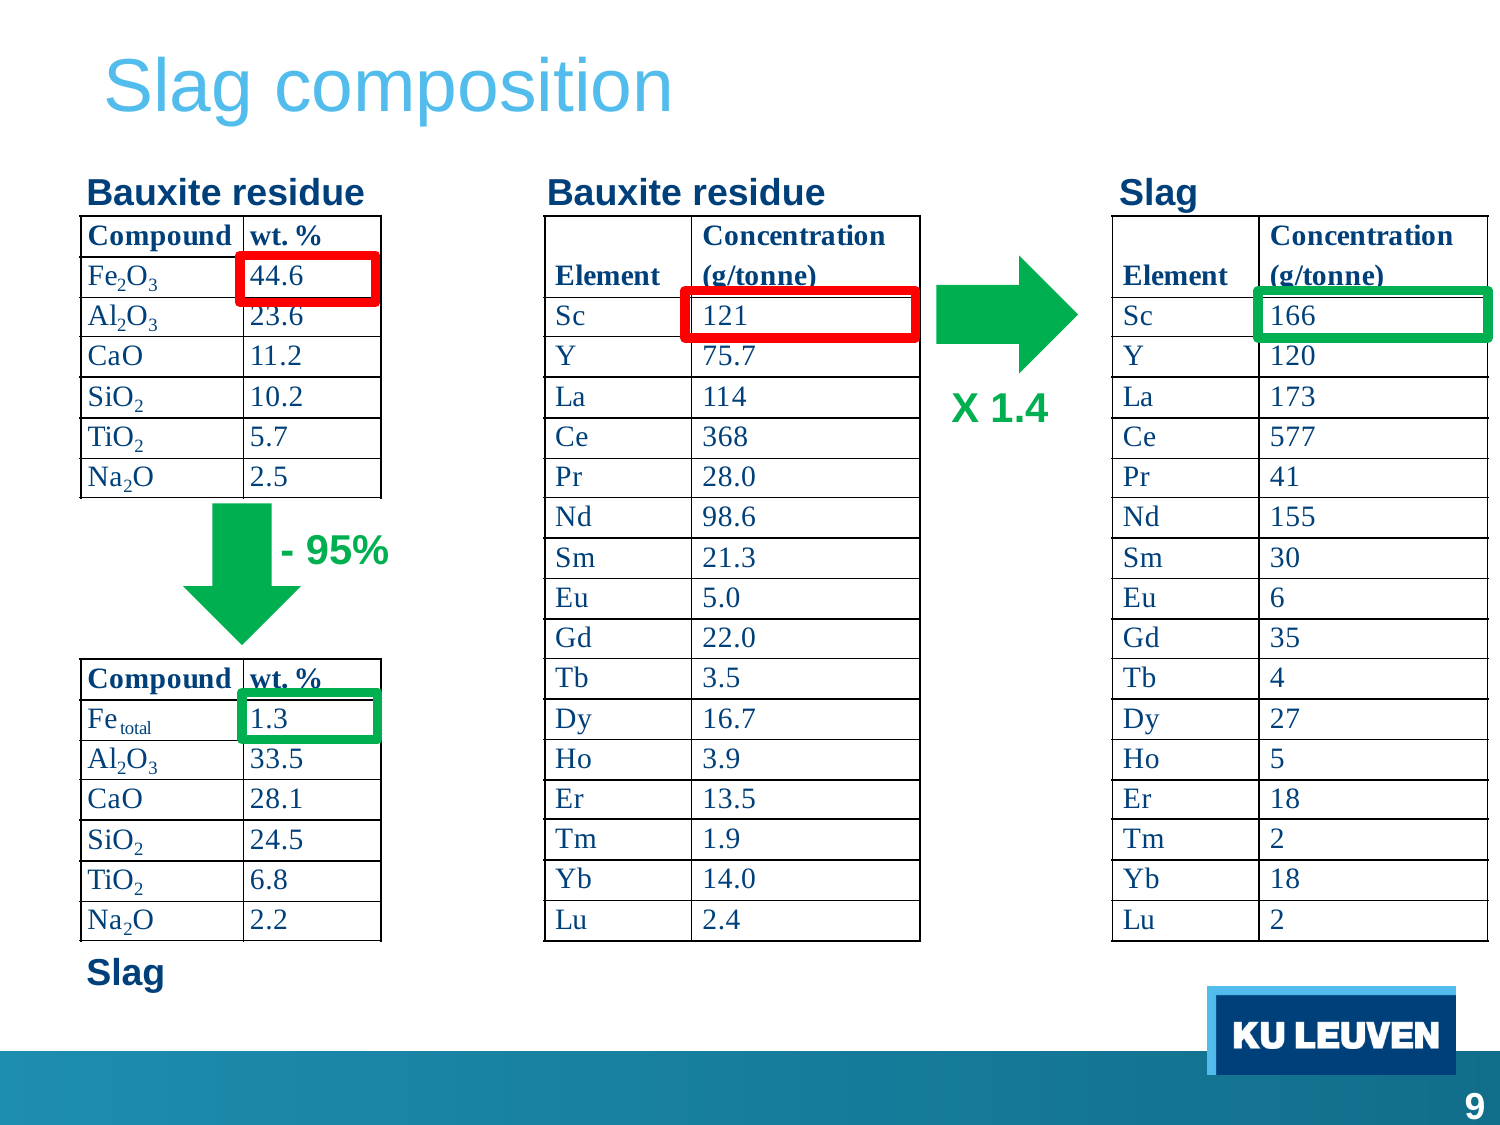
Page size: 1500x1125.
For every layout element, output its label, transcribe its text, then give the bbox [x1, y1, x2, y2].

text_box Slag composition [88, 29, 1456, 178]
text_box 9 [1376, 1074, 1500, 1125]
picture [1207, 986, 1456, 1075]
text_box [61, 160, 434, 1002]
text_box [525, 160, 1500, 958]
